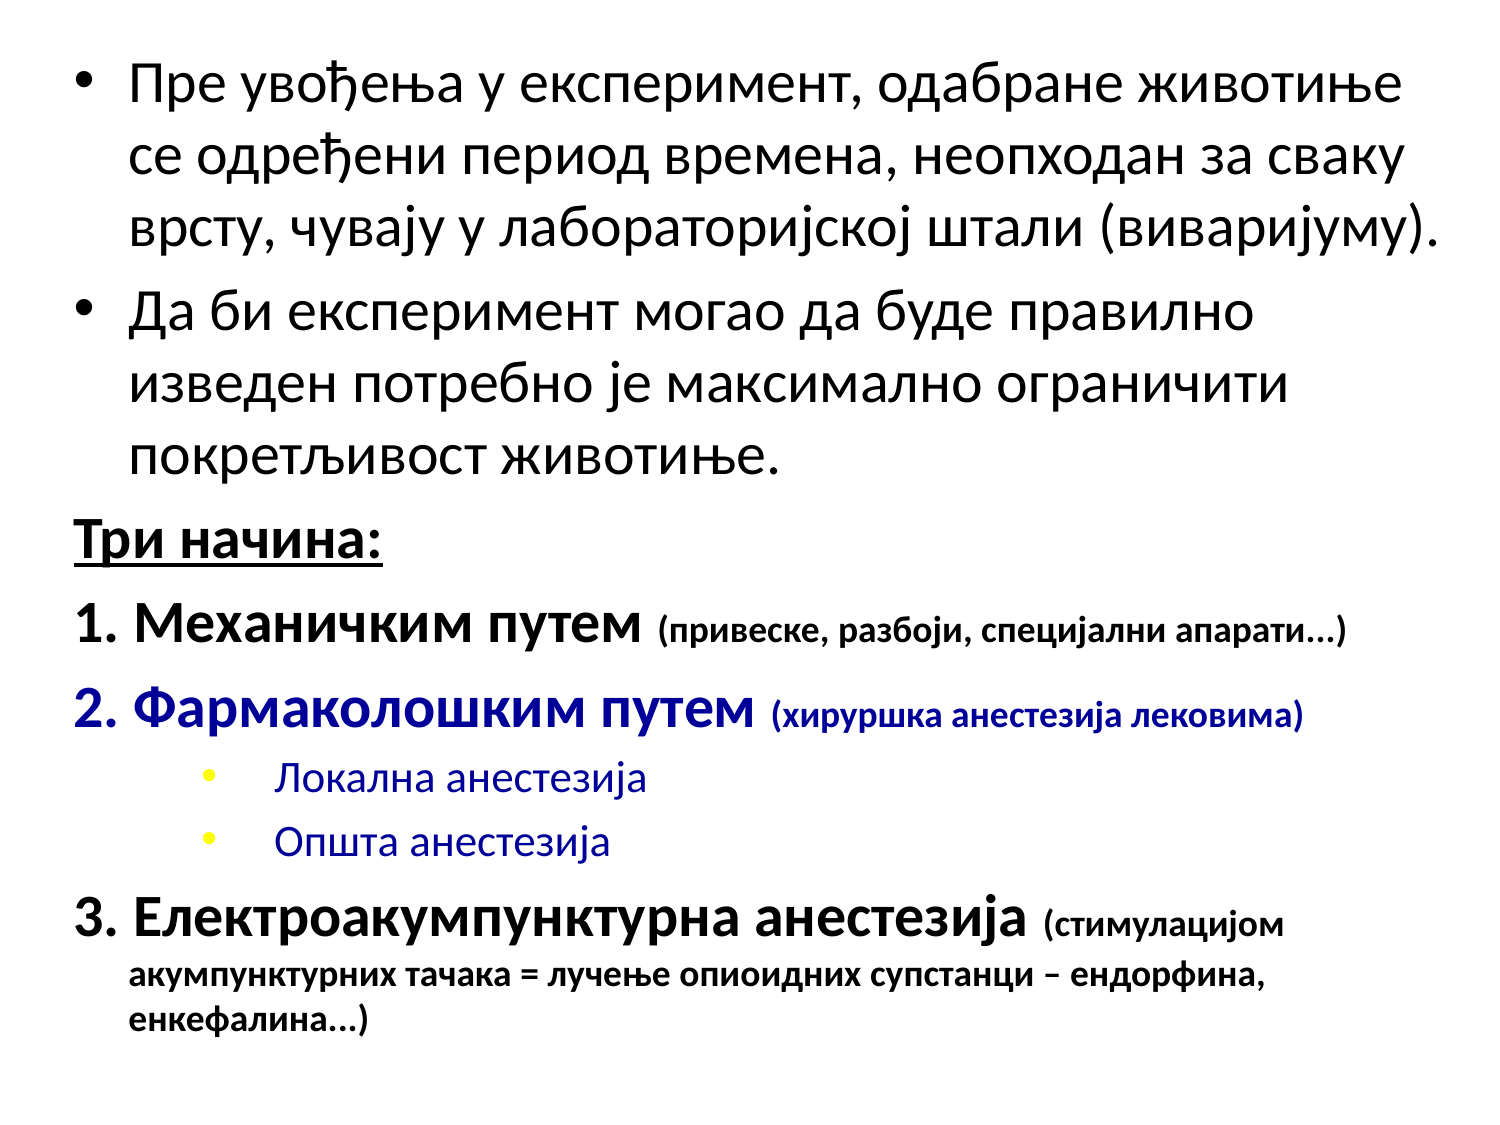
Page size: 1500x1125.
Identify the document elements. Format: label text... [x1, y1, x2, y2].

list Пре увођења у експеримент, одабране животиње се одређени период времена, неопходан за сваку врсту, чувају у лабораторијској штали (виваријуму). Да би експеримент могао да буде правилно изведен потребно је максимално ограничити покретљивост животиње. Три начина: 1. Механичким путем (привеске, разбоји, специјални апарати...) 2. Фармаколошким путем (хируршка анестезија лековима) Локална анестезија Општа анестезија 3. Електроакумпунктурна анестезија (стимулацијом акумпунктурних тачака = лучење опиоидних супстанци – ендорфина, енкефалина...) [58, 35, 1465, 1055]
